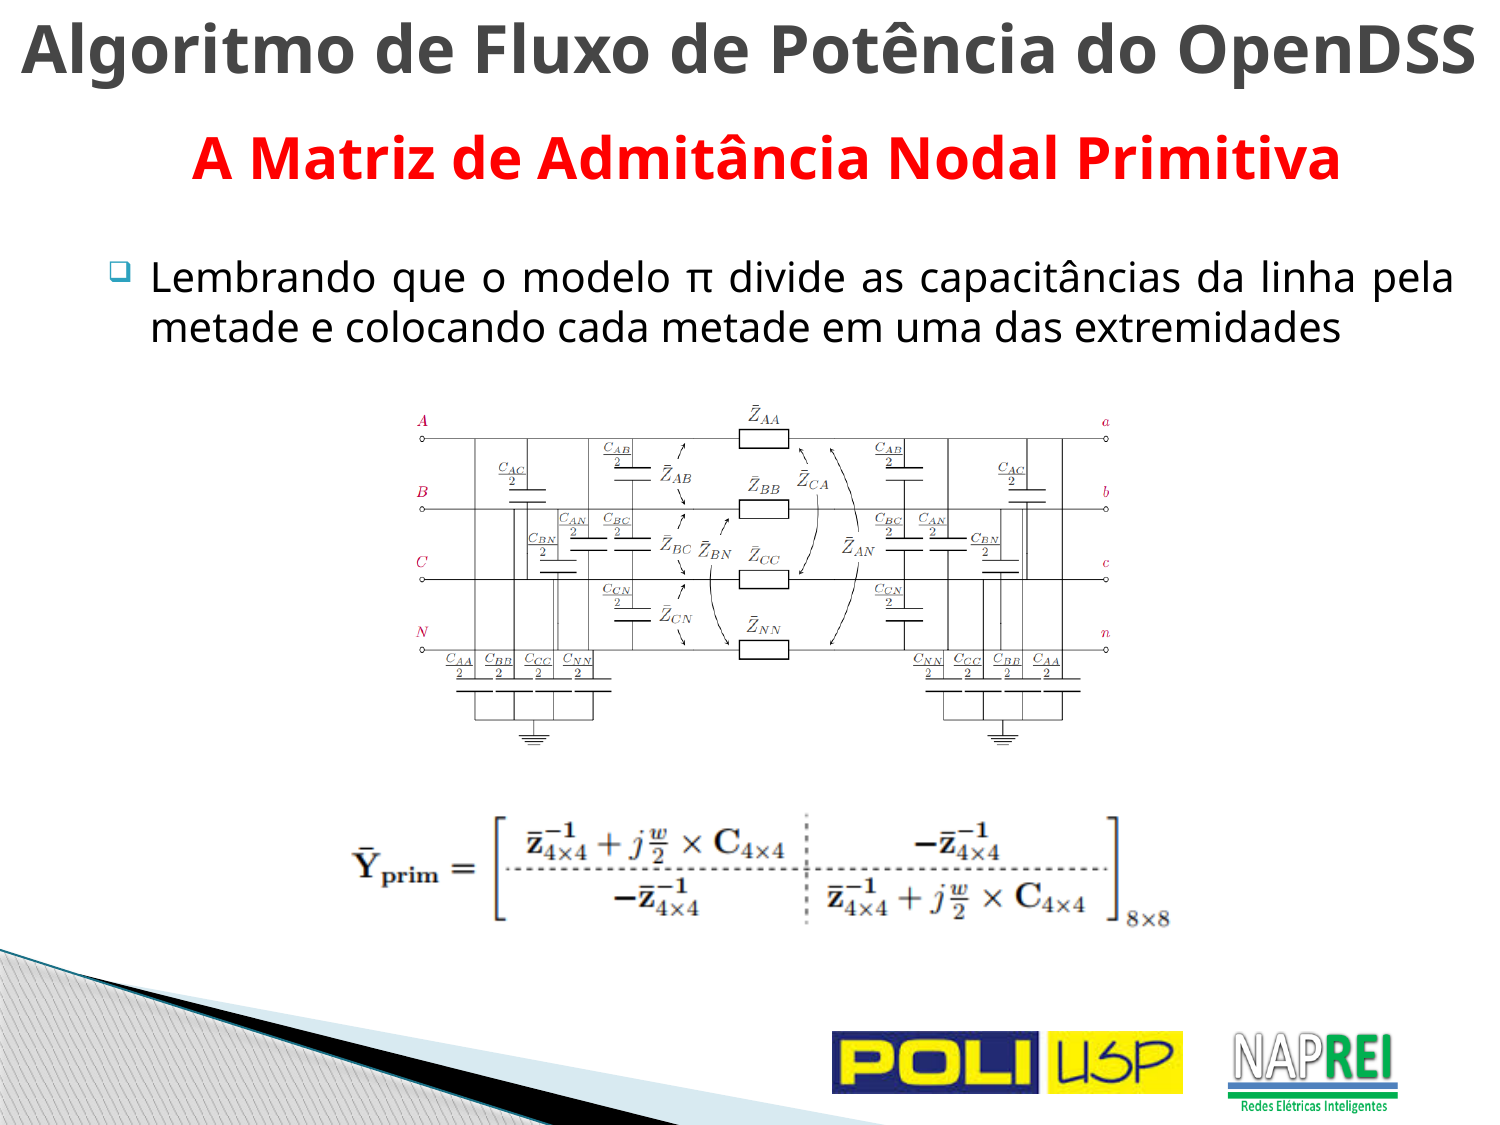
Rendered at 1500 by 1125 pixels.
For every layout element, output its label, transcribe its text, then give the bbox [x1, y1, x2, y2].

picture [832, 1031, 1183, 1094]
picture [1222, 1031, 1399, 1114]
picture [285, 774, 1215, 949]
picture [400, 390, 1135, 758]
text_box A Matriz de Admitância Nodal Primitiva [17, 114, 1500, 199]
list Lembrando que o modelo π divide as capacitâncias da linha pela metade e colocando cada metade em uma das extremidades [75, 243, 1471, 539]
text_box Algoritmo de Fluxo de Potência do OpenDSS [0, 0, 1500, 114]
